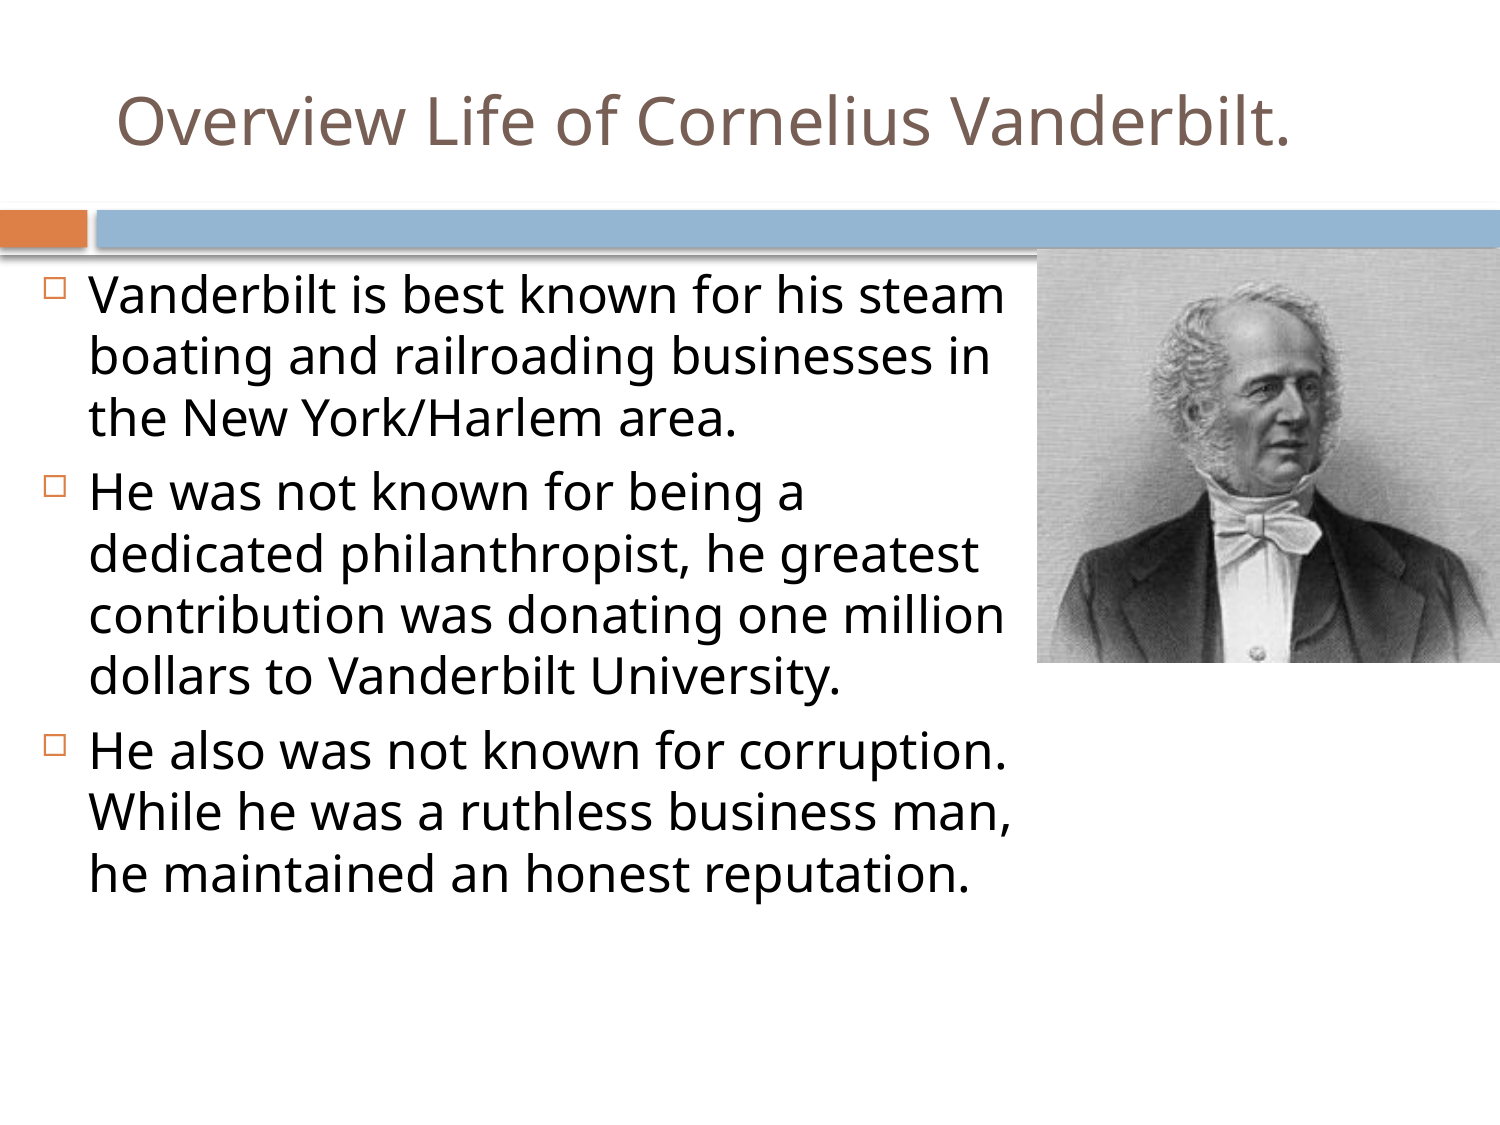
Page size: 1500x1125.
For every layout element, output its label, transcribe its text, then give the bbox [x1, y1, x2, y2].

picture [1037, 249, 1500, 663]
title Overview Life of Cornelius Vanderbilt. [100, 37, 1438, 200]
list Vanderbilt is best known for his steam boating and railroading businesses in the New York/Harlem area. He was not known for being a dedicated philanthropist, he greatest contribution was donating one million dollars to Vanderbilt University. He also was not known for corruption. While he was a ruthless business man, he maintained an honest reputation. [26, 254, 1036, 1080]
